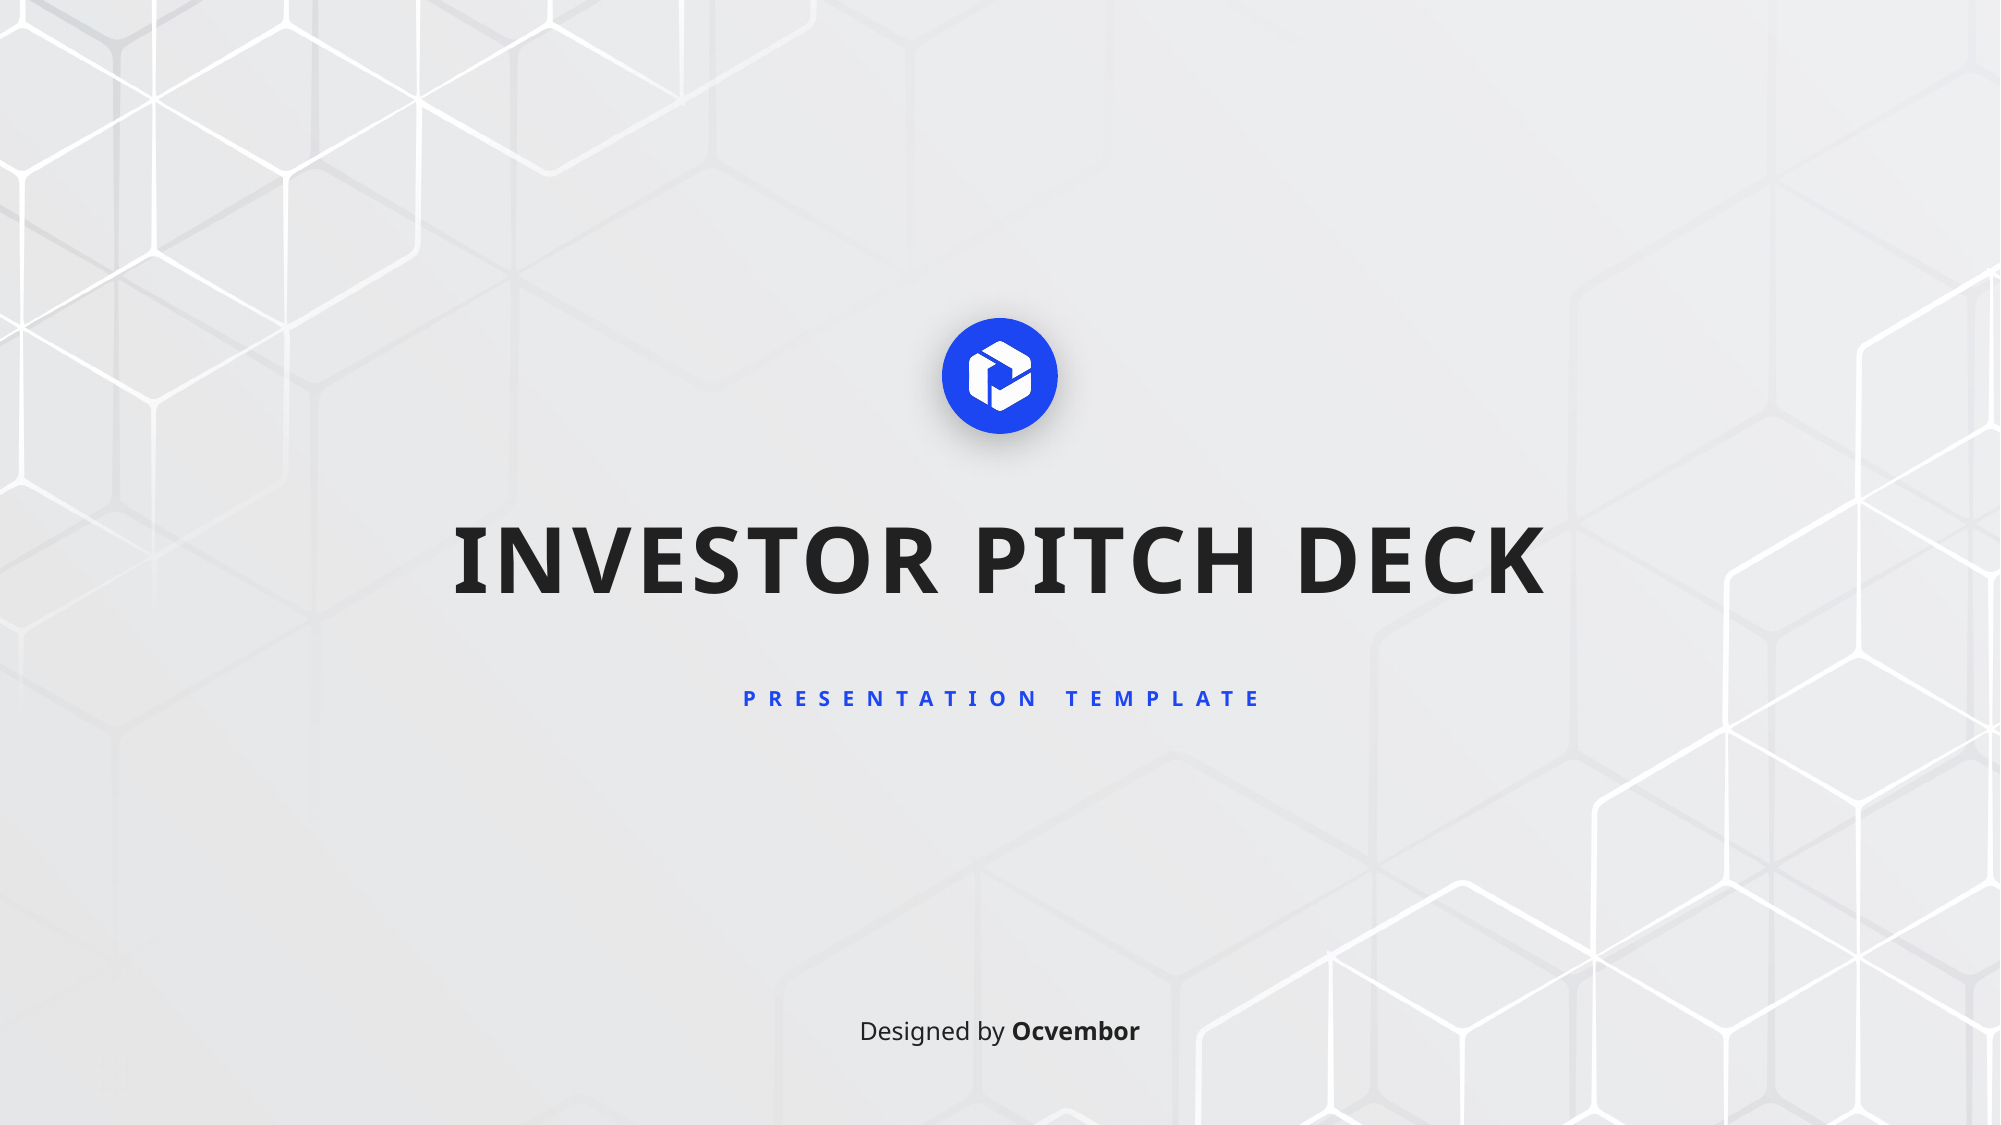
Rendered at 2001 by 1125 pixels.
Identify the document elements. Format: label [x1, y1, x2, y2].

text_box [941, 317, 1059, 435]
picture [0, 0, 2000, 1125]
